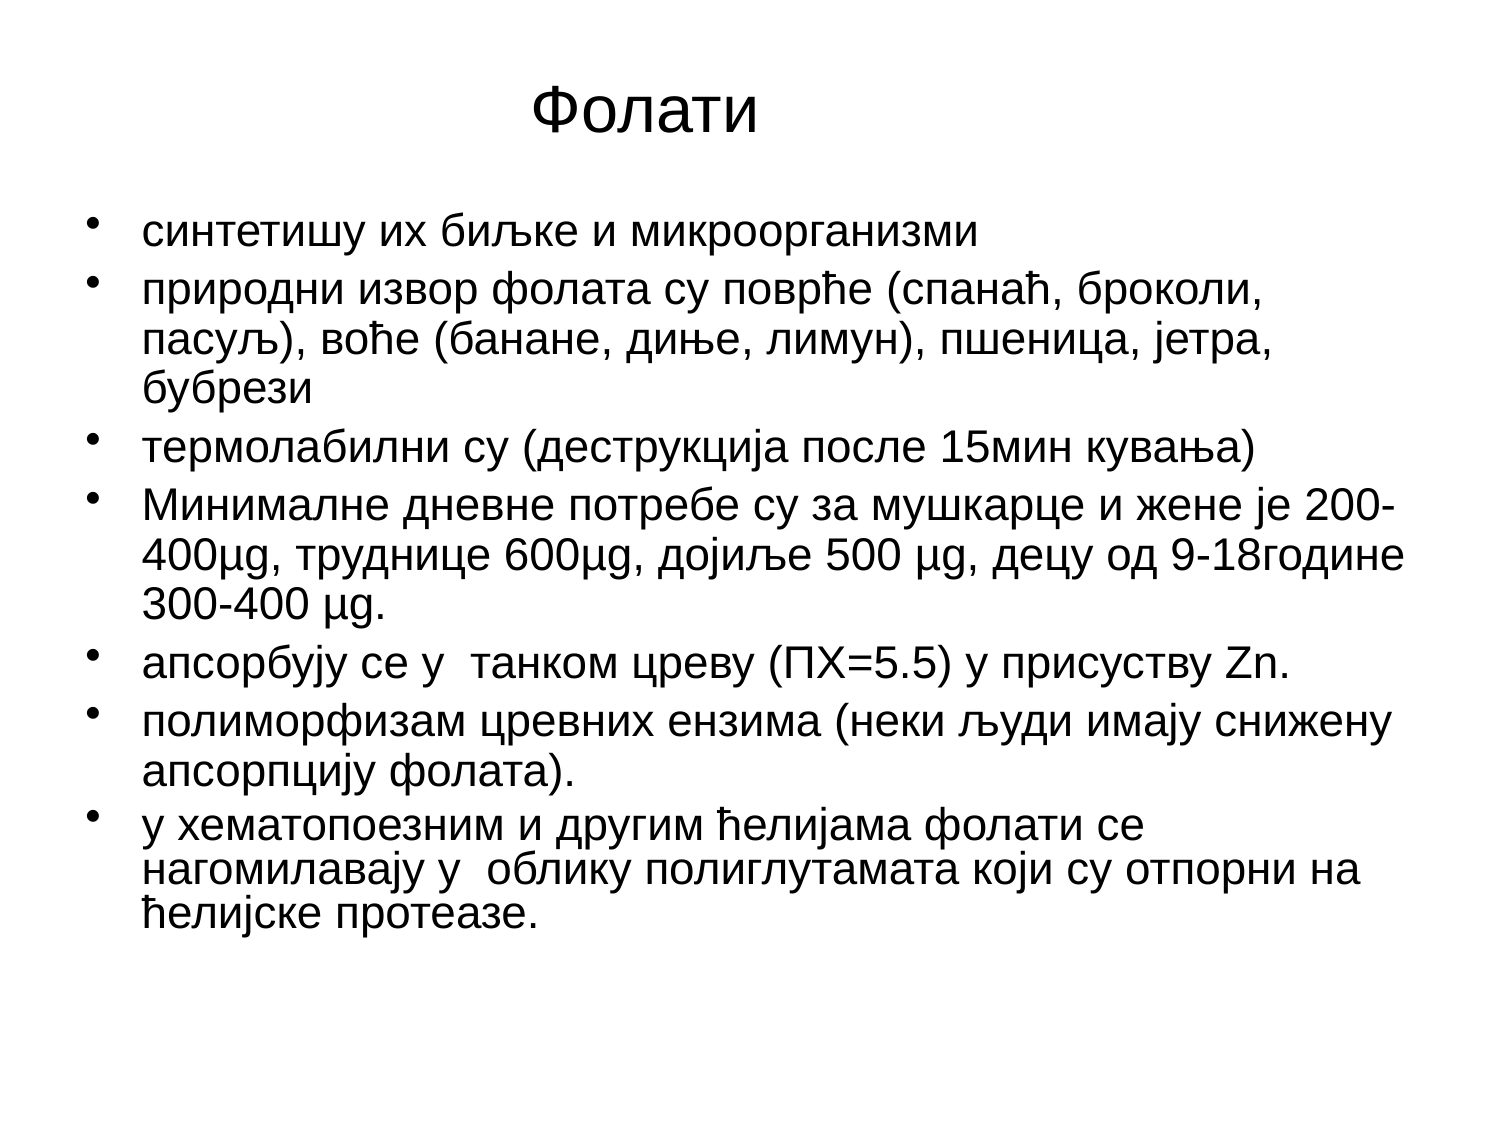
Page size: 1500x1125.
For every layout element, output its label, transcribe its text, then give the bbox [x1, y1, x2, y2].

list синтетишу их биљке и микроорганизми природни извор фолата су поврће (спанаћ, броколи, пасуљ), воће (банане, диње, лимун), пшеница, јетра, бубрези термолабилни су (деструкција после 15мин кувања) Минималне дневне потребе су за мушкарце и жене је 200-400µg, труднице 600µg, дојиље 500 µg, децу од 9-18године 300-400 µg. апсорбују се у танком цреву (ПХ=5.5) у присуству Zn. полиморфизам цревних ензима (неки људи имају снижену апсорпцију фолата). у хематопоезним и другим ћелијама фолати се нагомилавају у облику полиглутамата који су отпорни на ћелијске протеазе. [70, 199, 1455, 1055]
title Фолати [0, 11, 1321, 200]
